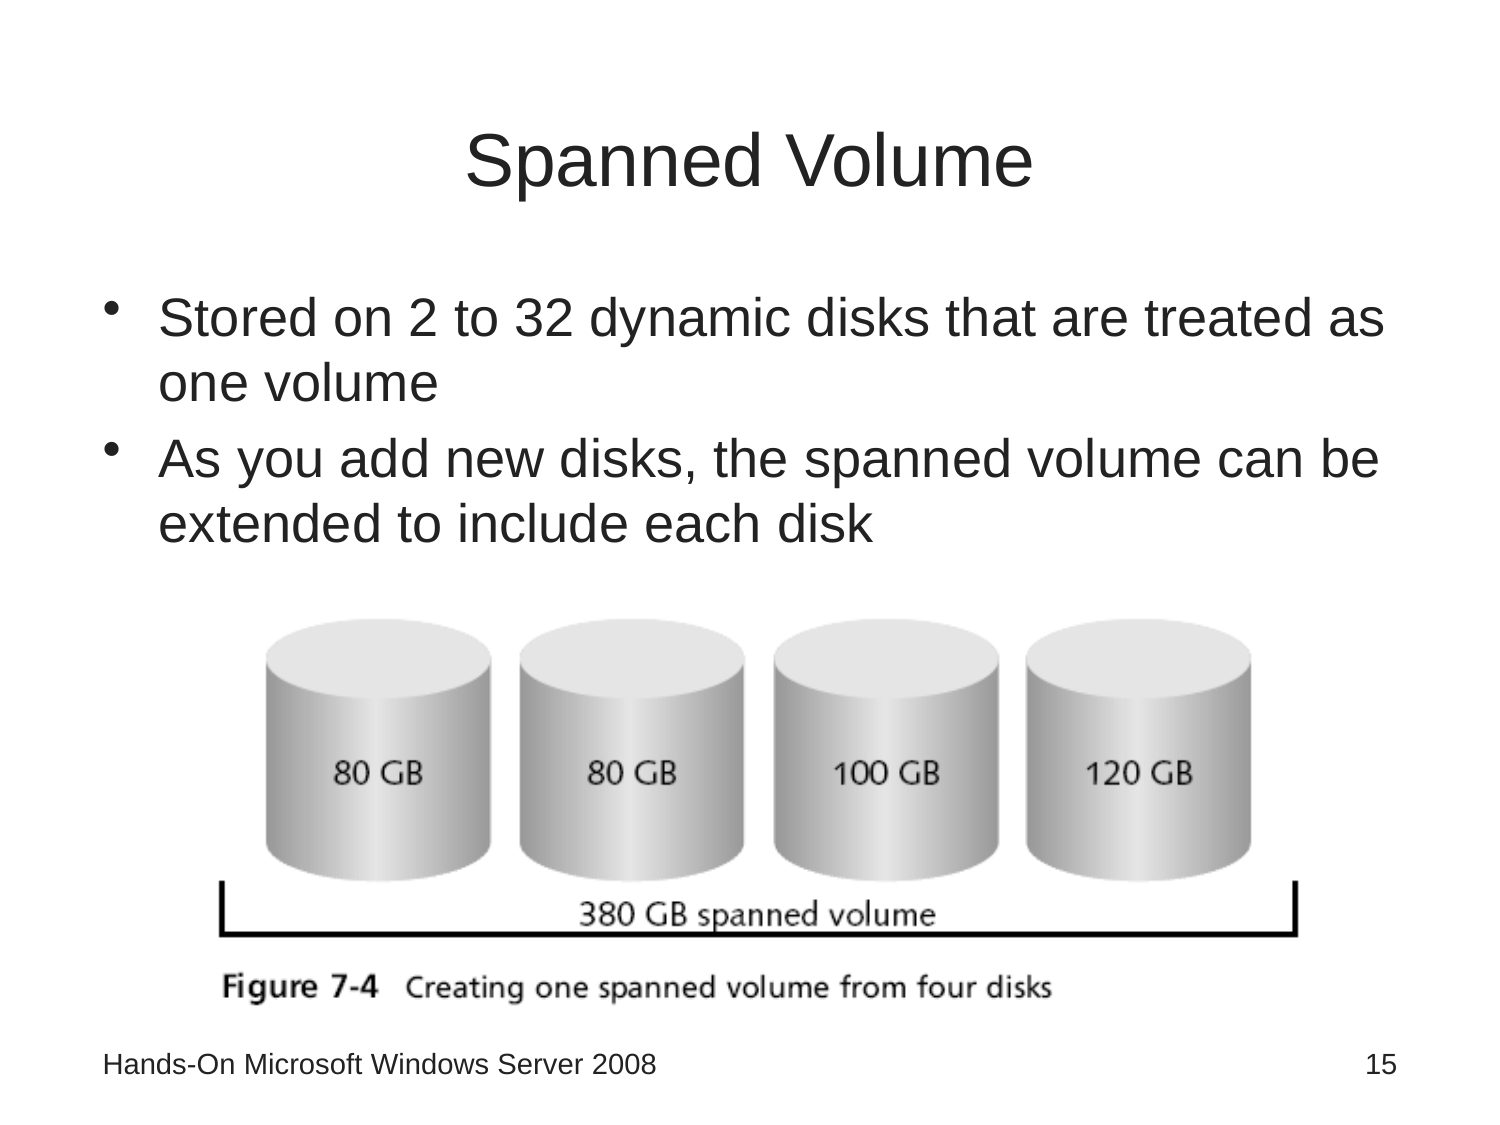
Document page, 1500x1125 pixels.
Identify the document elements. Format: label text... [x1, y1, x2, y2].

slide_number 15 [1074, 1037, 1413, 1101]
title Spanned Volume [87, 62, 1413, 251]
list Stored on 2 to 32 dynamic disks that are treated as one volume As you add new disks, the spanned volume can be extended to include each disk [87, 274, 1413, 1026]
footer Hands-On Microsoft Windows Server 2008 [87, 1037, 1051, 1101]
picture [212, 612, 1306, 1013]
